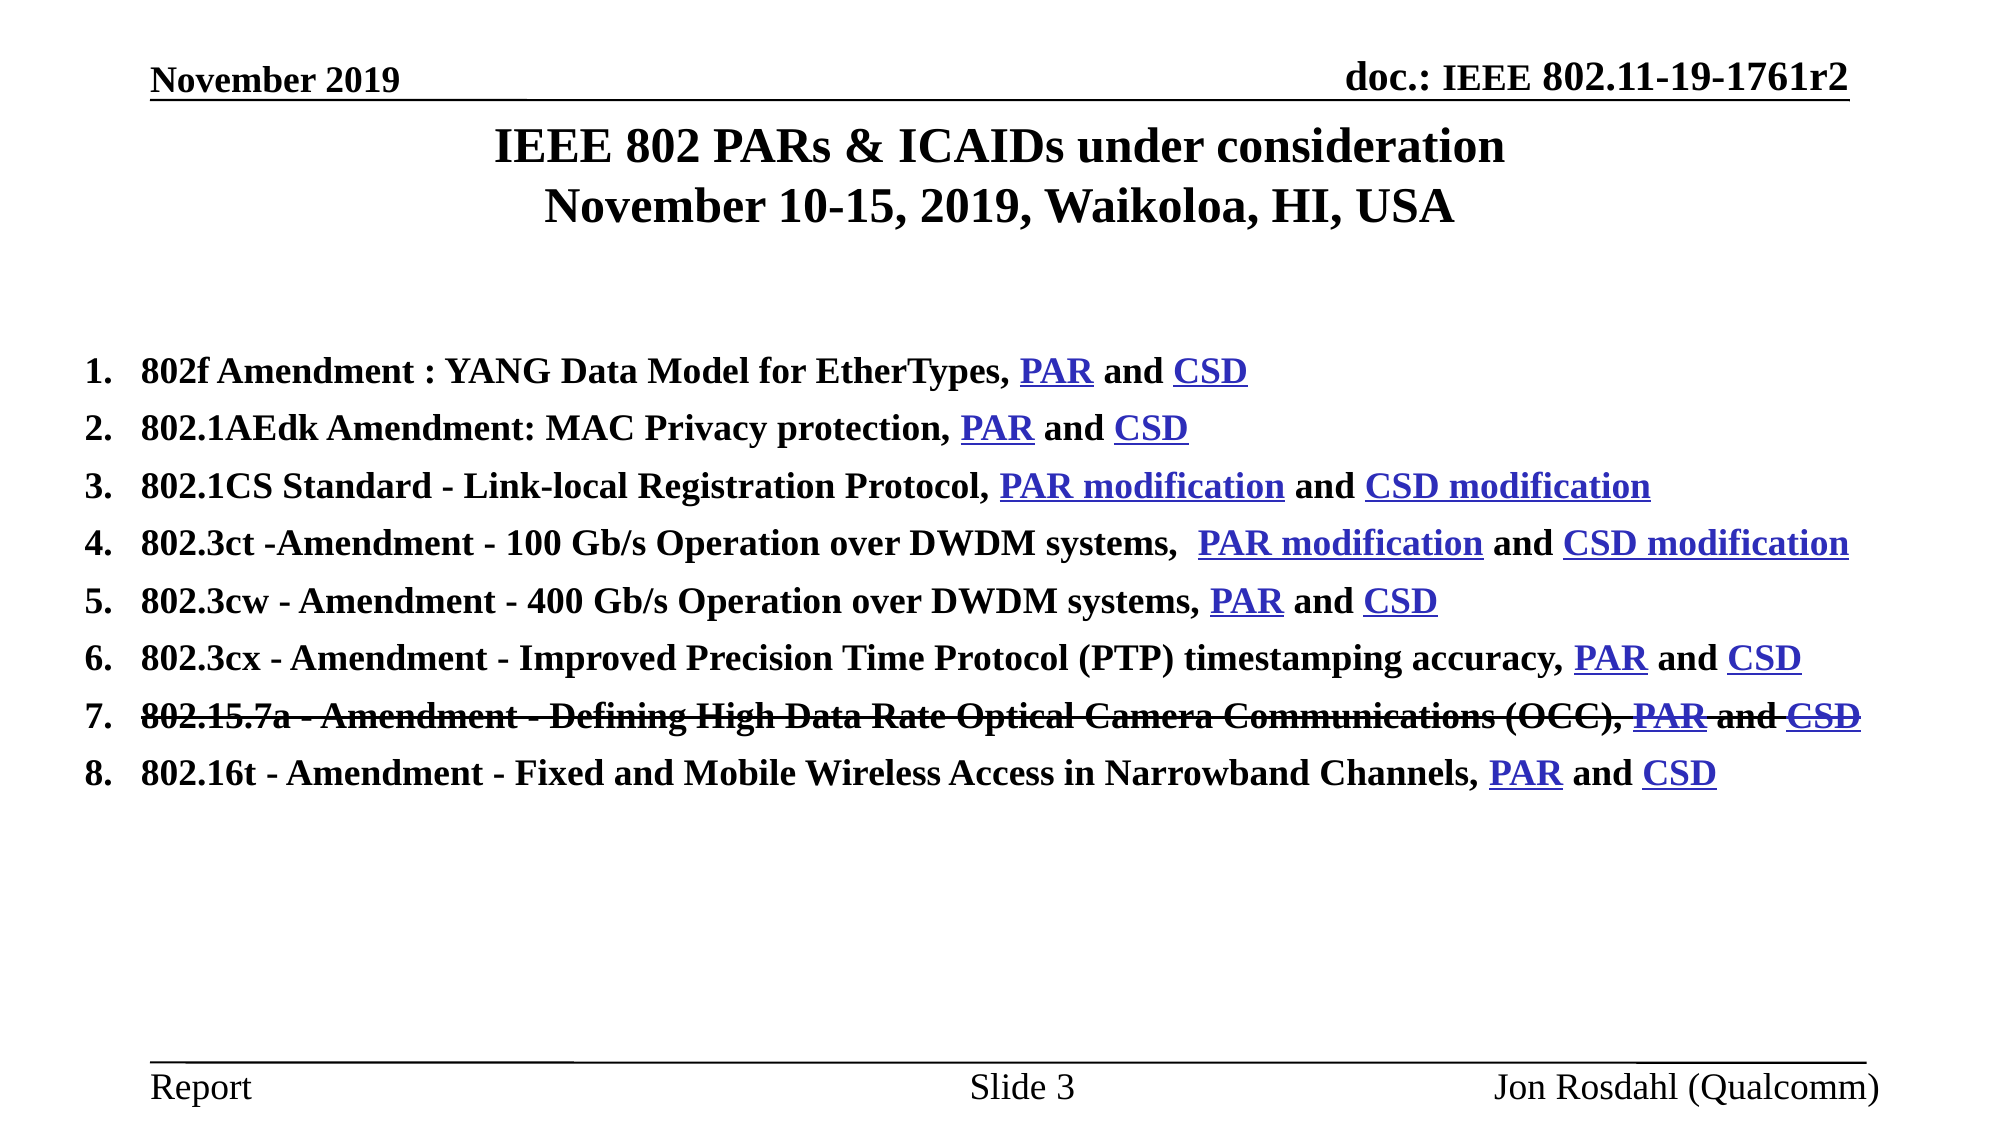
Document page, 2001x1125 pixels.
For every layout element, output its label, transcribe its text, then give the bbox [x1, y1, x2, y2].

list 802f Amendment : YANG Data Model for EtherTypes, PAR and CSD 802.1AEdk Amendment: MAC Privacy protection, PAR and CSD 802.1CS Standard - Link-local Registration Protocol, PAR modification and CSD modification 802.3ct -Amendment - 100 Gb/s Operation over DWDM systems, PAR modification and CSD modification 802.3cw - Amendment - 400 Gb/s Operation over DWDM systems, PAR and CSD 802.3cx - Amendment - Improved Precision Time Protocol (PTP) timestamping accuracy, PAR and CSD 802.15.7a - Amendment - Defining High Data Rate Optical Camera Communications (OCC), PAR and CSD 802.16t - Amendment - Fixed and Mobile Wireless Access in Narrowband Channels, PAR and CSD [69, 337, 1931, 1028]
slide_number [149, 49, 431, 100]
footer Jon Rosdahl (Qualcomm) [1436, 1061, 1881, 1108]
slide_number Slide 3 [950, 1061, 1095, 1125]
title IEEE 802 PARs & ICAIDs under consideration November 10-15, 2019, Waikoloa, HI, USA [149, 112, 1850, 232]
